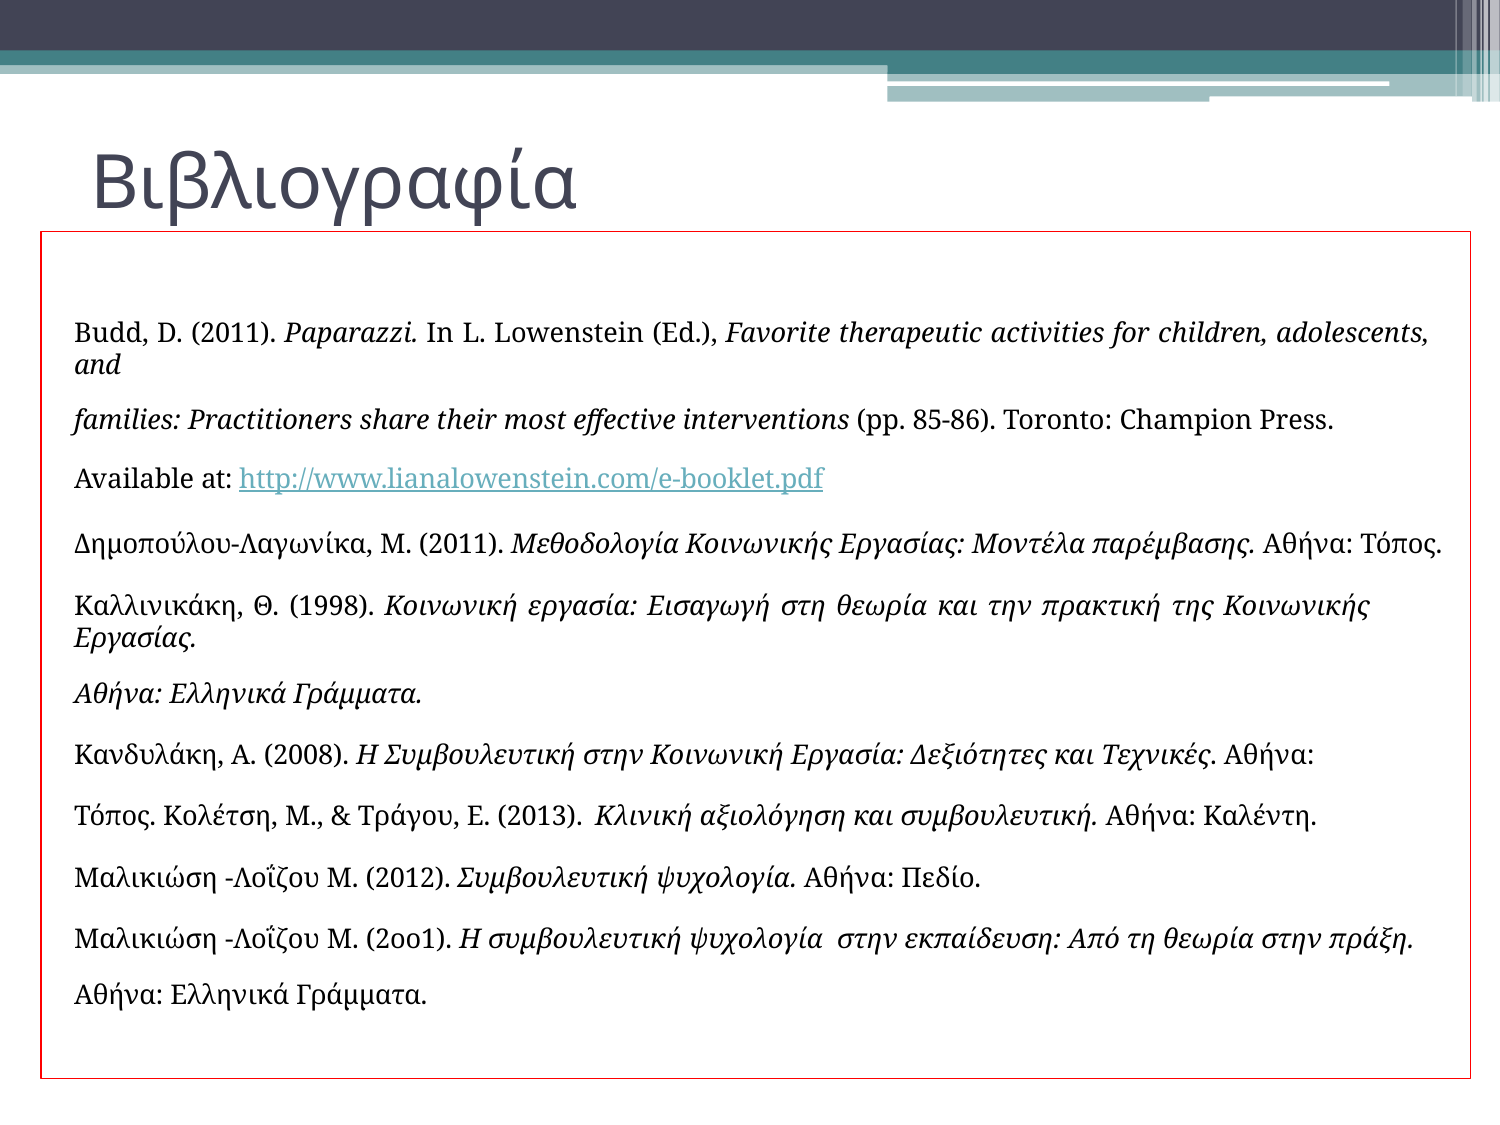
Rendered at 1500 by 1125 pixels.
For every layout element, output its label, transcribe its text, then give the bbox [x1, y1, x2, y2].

title Βιβλιογραφία [87, 131, 1218, 231]
text_box [41, 231, 1471, 1079]
text_box Budd, D. (2011). Paparazzi. In L. Lowenstein (Ed.), Favorite therapeutic activities for children, adolescents, and families: Practitioners share their most effective interventions (pp. 85-86). Toronto: Champion Press. Available at: http://www.lianalowenstein.com/e-booklet.pdf Δημοπούλου-Λαγωνίκα, Μ. (2011). Μεθοδολογία Κοινωνικής Εργασίας: Μοντέλα παρέμβασης. Αθήνα: Τόπος. Καλλινικάκη, Θ. (1998). Κοινωνική εργασία: Εισαγωγή στη θεωρία και την πρακτική της Κοινωνικής Εργασίας. Αθήνα: Ελληνικά Γράμματα. Κανδυλάκη, Α. (2008). Η Συμβουλευτική στην Κοινωνική Εργασία: Δεξιότητες και Τεχνικές. Αθήνα: Τόπος. Κολέτση, Μ., & Τράγου, Ε. (2013). Κλινική αξιολόγηση και συμβουλευτική. Αθήνα: Καλέντη. Μαλικιώση -Λοΐζου Μ. (2012). Συμβουλευτική ψυχολογία. Αθήνα: Πεδίο. Μαλικιώση -Λοΐζου Μ. (2οο1). Η συμβουλευτική ψυχολογία στην εκπαίδευση: Από τη θεωρία στην πράξη. Αθήνα: Ελληνικά Γράμματα. [72, 313, 1458, 1010]
